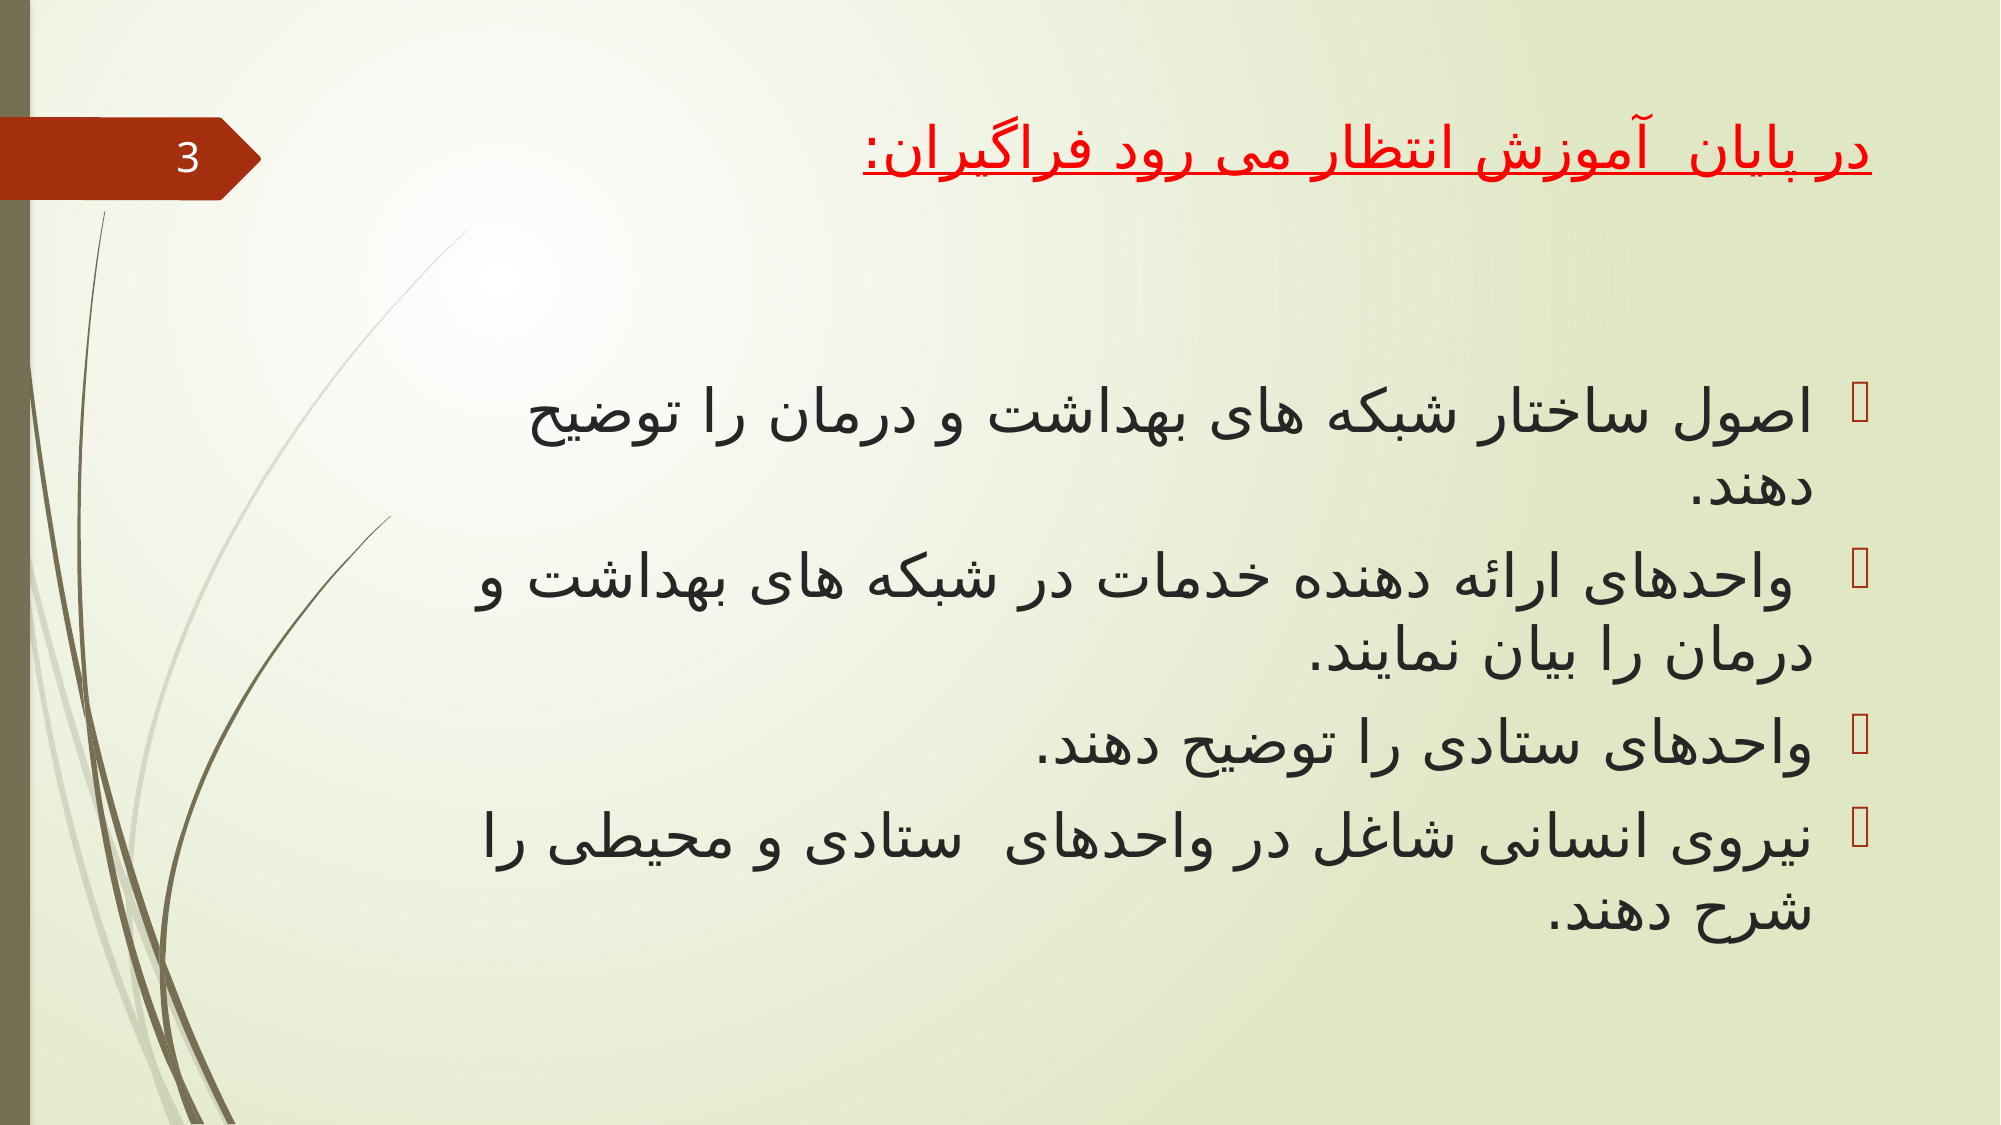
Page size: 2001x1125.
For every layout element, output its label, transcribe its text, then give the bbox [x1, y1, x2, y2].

list اصول ساختار شبکه های بهداشت و درمان را توضیح دهند. واحدهای ارائه دهنده خدمات در شبکه های بهداشت و درمان را بیان نمایند. واحدهای ستادی را توضیح دهند. نیروی انسانی شاغل در واحدهای ستادی و محیطی را شرح دهند. [424, 364, 1888, 984]
slide_number 3 [87, 129, 216, 190]
title در پایان آموزش انتظار می رود فراگیران: [425, 102, 1888, 221]
